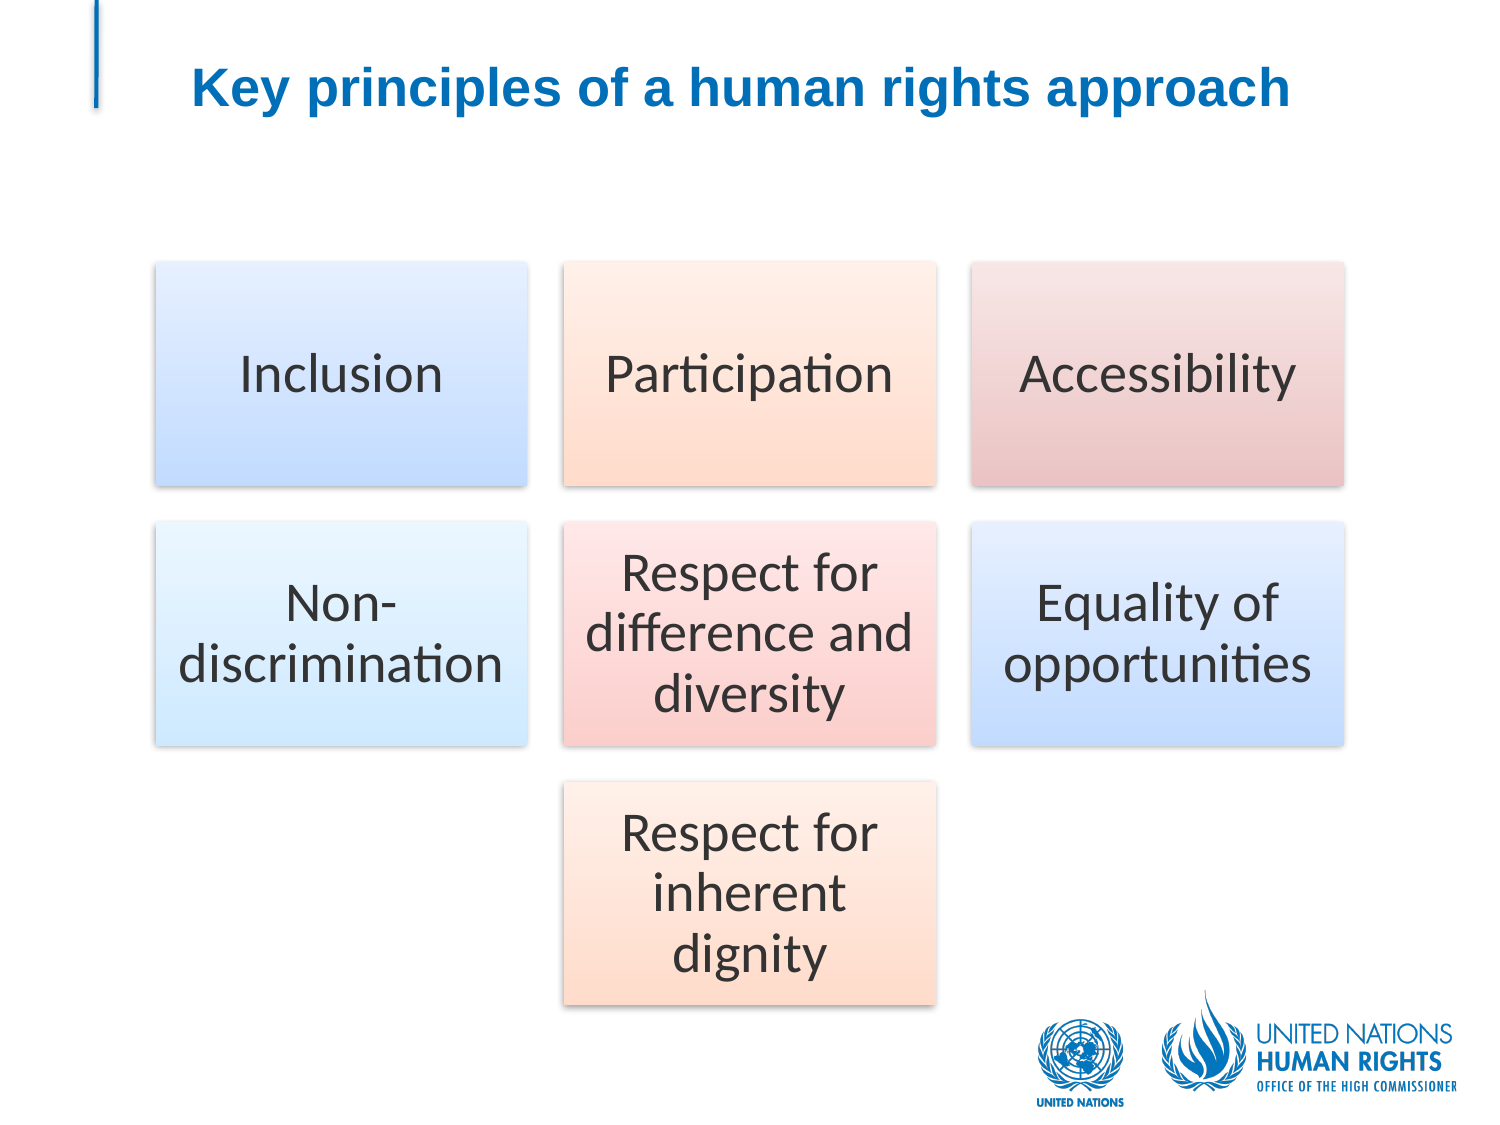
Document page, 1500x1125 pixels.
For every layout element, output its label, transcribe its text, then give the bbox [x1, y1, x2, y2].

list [74, 262, 1426, 1006]
title Key principles of a human rights approach [121, 45, 1363, 224]
picture [1037, 990, 1457, 1107]
